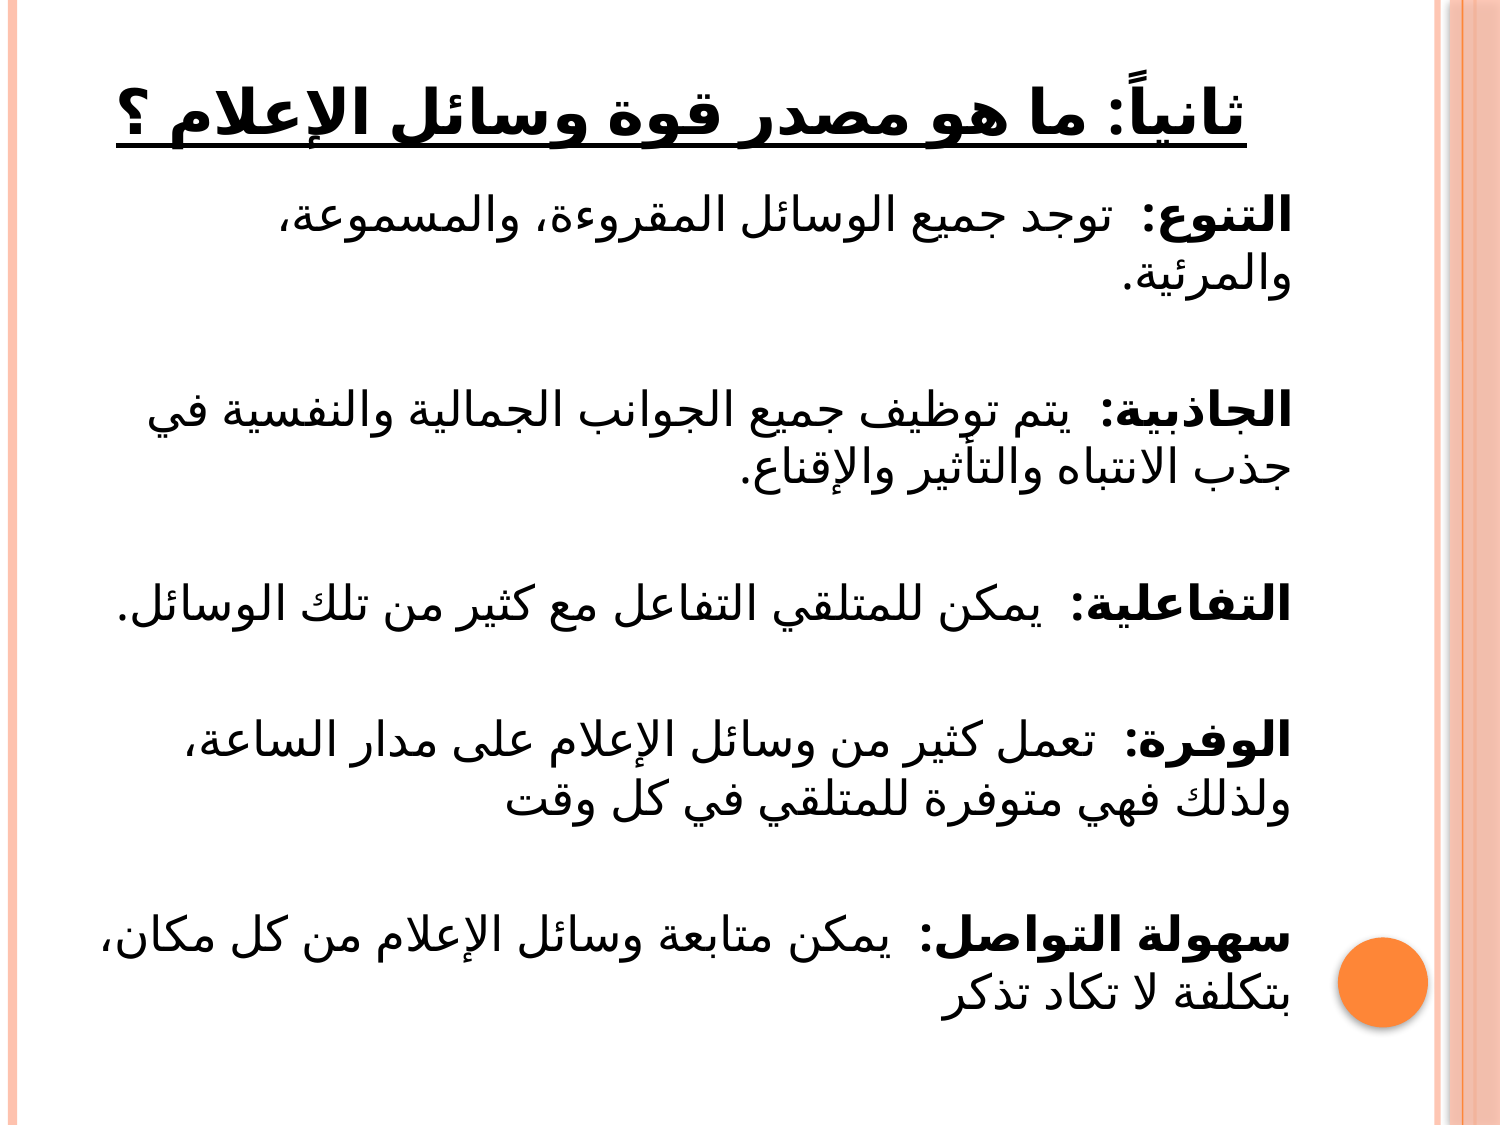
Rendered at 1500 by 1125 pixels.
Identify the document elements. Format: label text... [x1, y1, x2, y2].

title ثانياً: ما هو مصدر قوة وسائل الإعلام ؟ [75, 45, 1300, 175]
list التنوع: توجد جميع الوسائل المقروءة، والمسموعة، والمرئية. الجاذبية: يتم توظيف جميع الجوانب الجمالية والنفسية في جذب الانتباه والتأثير والإقناع. التفاعلية: يمكن للمتلقي التفاعل مع كثير من تلك الوسائل. الوفرة: تعمل كثير من وسائل الإعلام على مدار الساعة، ولذلك فهي متوفرة للمتلقي في كل وقت سهولة التواصل: يمكن متابعة وسائل الإعلام من كل مكان، بتكلفة لا تكاد تذكر [75, 175, 1372, 1062]
